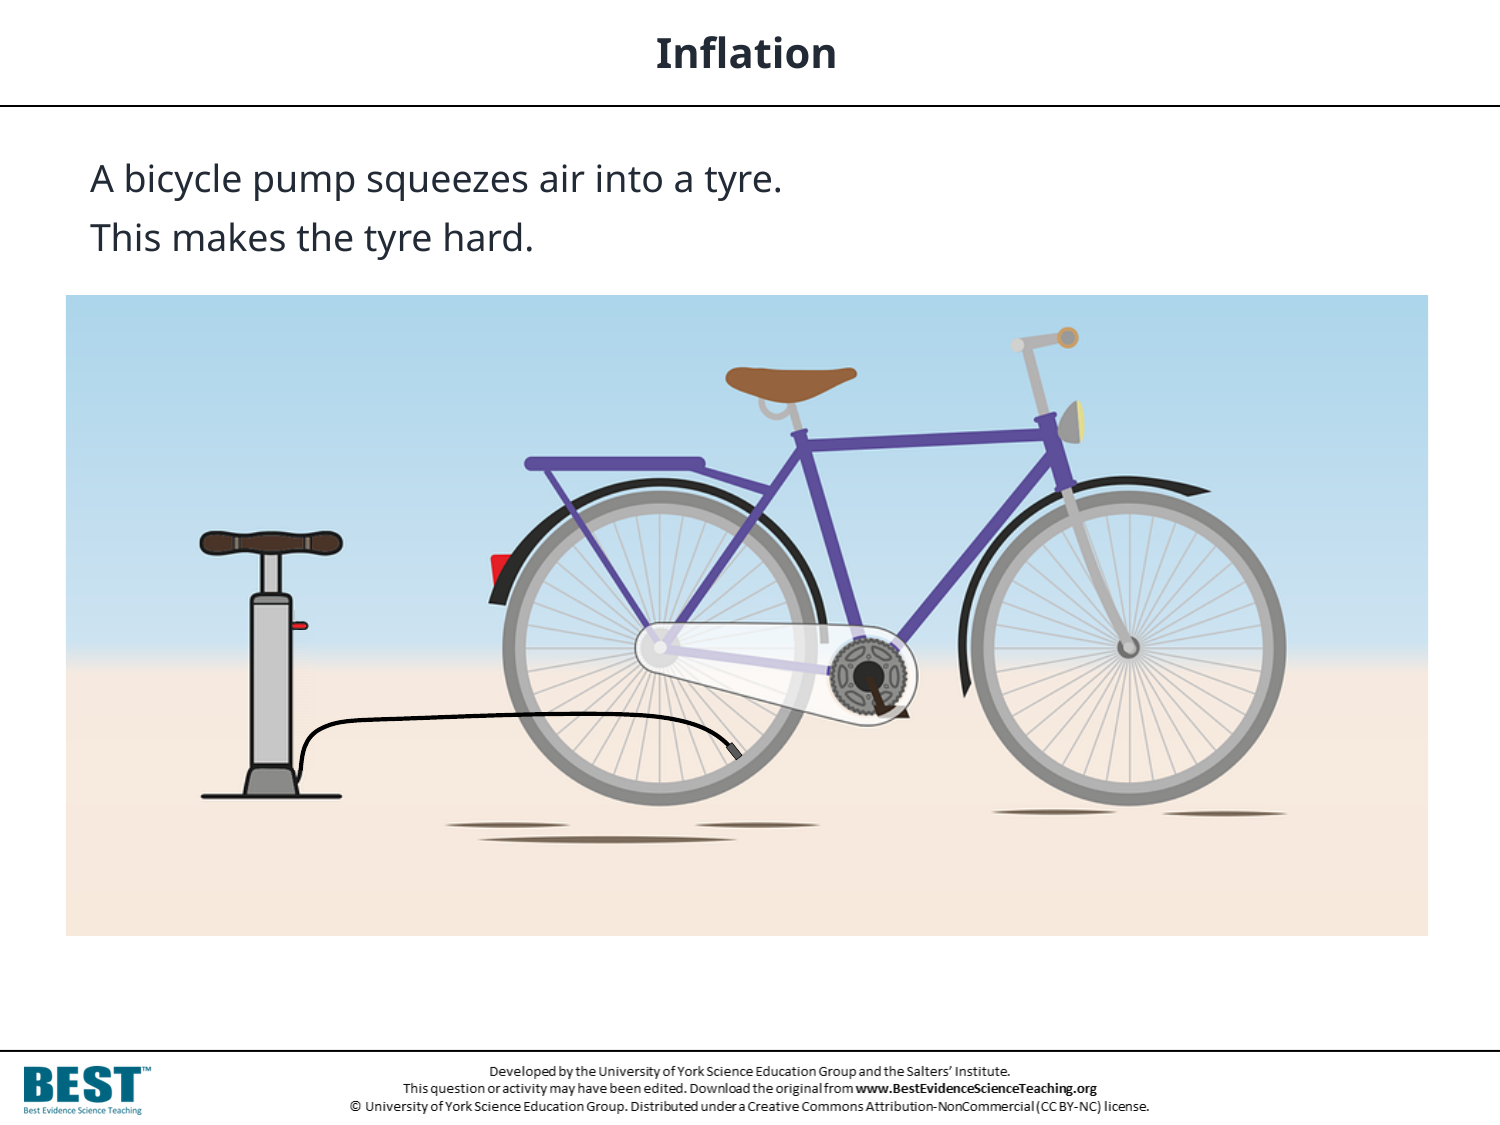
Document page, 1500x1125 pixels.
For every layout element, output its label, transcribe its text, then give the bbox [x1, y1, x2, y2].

text_box Inflation [23, 4, 1471, 99]
picture [0, 105, 1500, 1125]
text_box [65, 295, 1429, 936]
